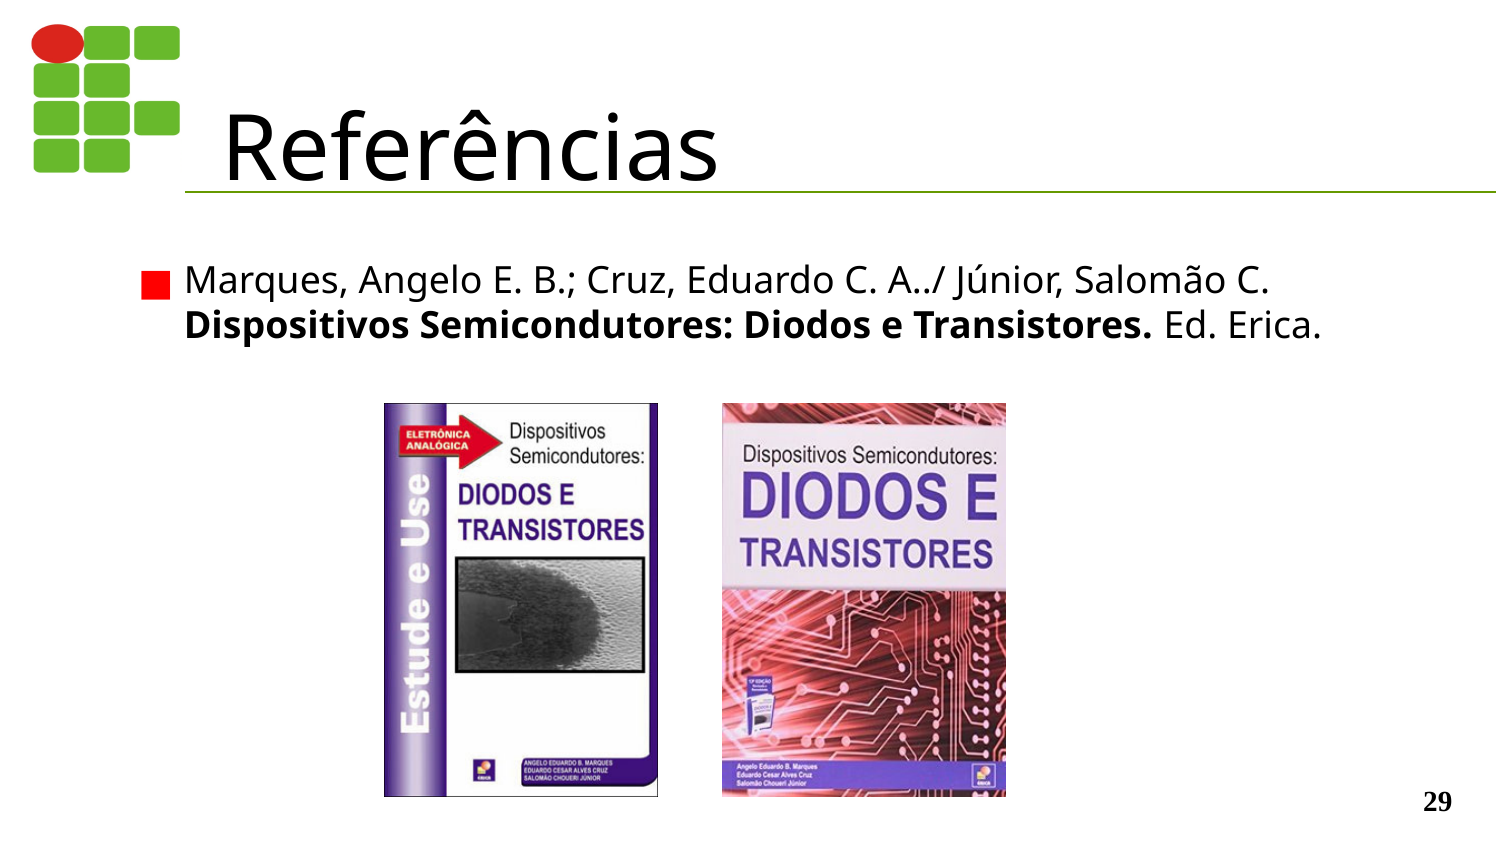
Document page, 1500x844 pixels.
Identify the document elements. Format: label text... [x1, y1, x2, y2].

title Referências [206, 26, 1468, 207]
picture [722, 403, 1006, 797]
list Marques, Angelo E. B.; Cruz, Eduardo C. A../ Júnior, Salomão C. Dispositivos Semicondutores: Diodos e Transistores. Ed. Erica. [46, 248, 1469, 404]
picture [384, 403, 659, 797]
picture [29, 23, 182, 174]
text_box ‹#› [1155, 768, 1468, 825]
